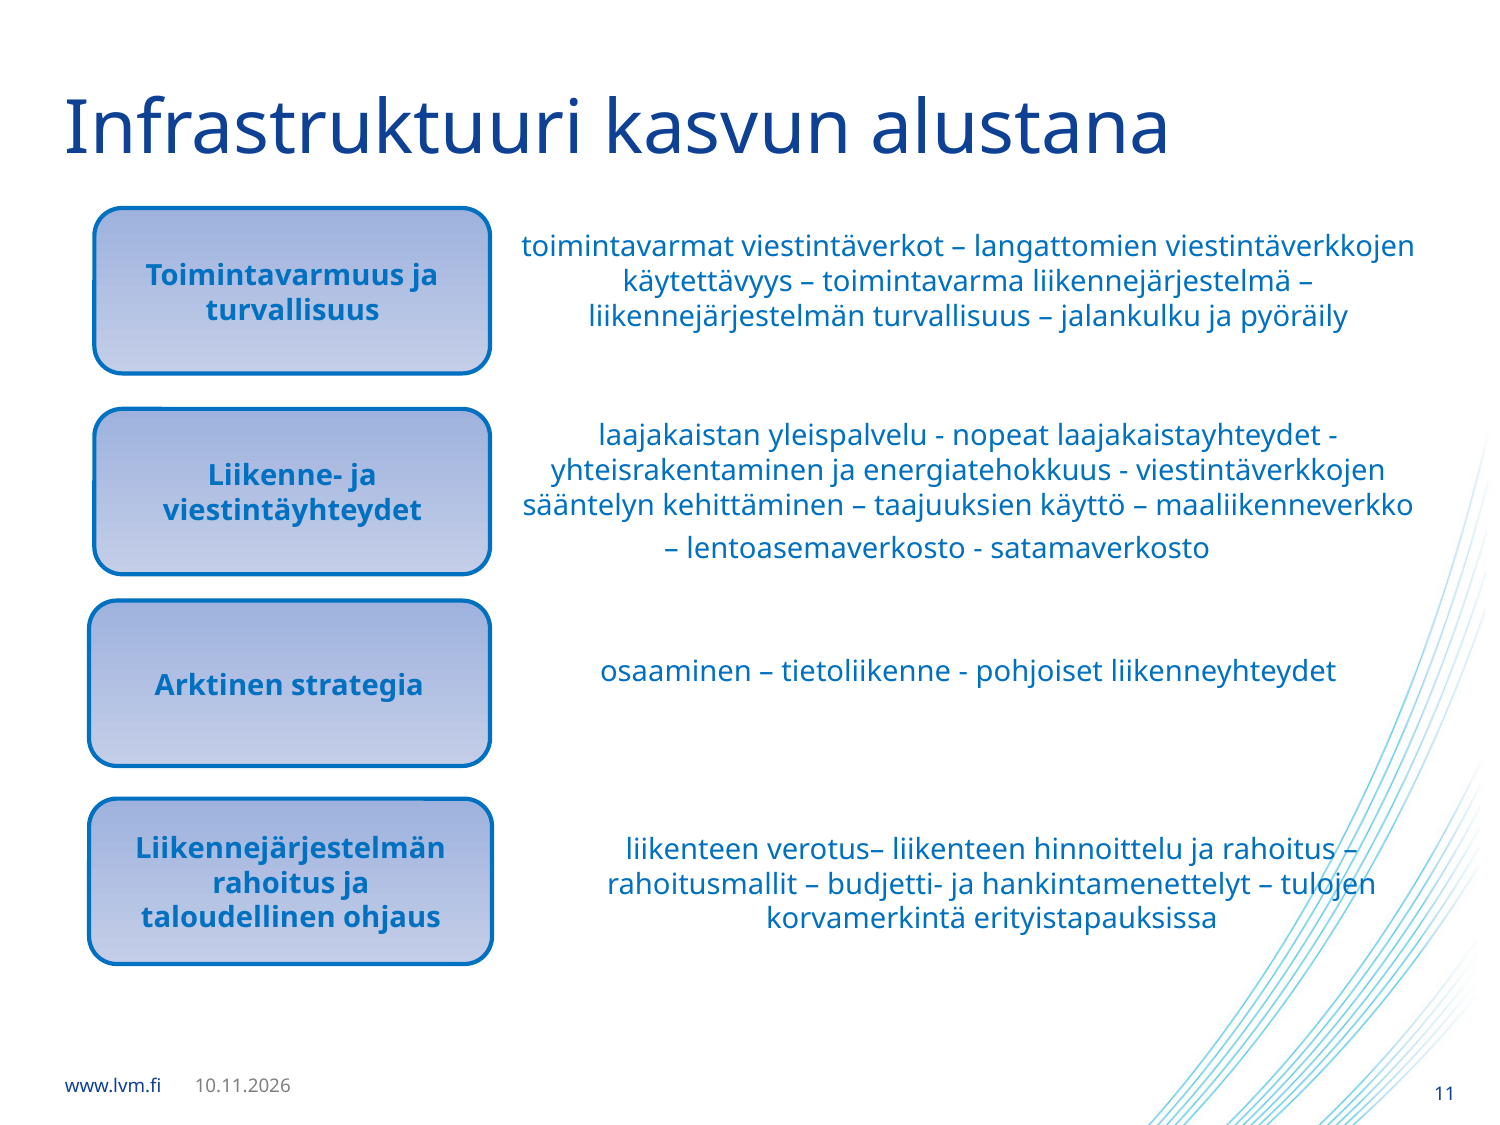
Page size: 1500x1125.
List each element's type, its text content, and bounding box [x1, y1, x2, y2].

text_box osaaminen – tietoliikenne - pohjoiset liikenneyhteydet [501, 645, 1436, 716]
text_box Liikennejärjestelmän rahoitus ja taloudellinen ohjaus [89, 798, 493, 965]
text_box [419, 397, 1459, 601]
text_box Liikenne- ja viestintäyhteydet [94, 408, 491, 575]
text_box Arktinen strategia [88, 600, 491, 766]
text_box liikenteen verotus– liikenteen hinnoittelu ja rahoitus – rahoitusmallit – budjetti- ja hankintamenettelyt – tulojen korvamerkintä erityistapauksissa [525, 822, 1459, 964]
slide_number 11 [1316, 1073, 1471, 1119]
title Infrastruktuuri kasvun alustana [64, 53, 1415, 195]
text_box toimintavarmat viestintäverkot – langattomien viestintäverkkojen käytettävyys – toimintavarma liikennejärjestelmä – liikennejärjestelmän turvallisuus – jalankulku ja pyöräily [501, 219, 1436, 387]
text_box Toimintavarmuus ja turvallisuus [94, 207, 491, 374]
picture [1069, 395, 1494, 1125]
text_box laajakaistan yleispalvelu - nopeat laajakaistayhteydet - yhteisrakentaminen ja energiatehokkuus - viestintäverkkojen sääntelyn kehittäminen – taajuuksien käyttö – maaliikenneverkko – lentoasemaverkosto - satamaverkosto [501, 408, 1436, 573]
